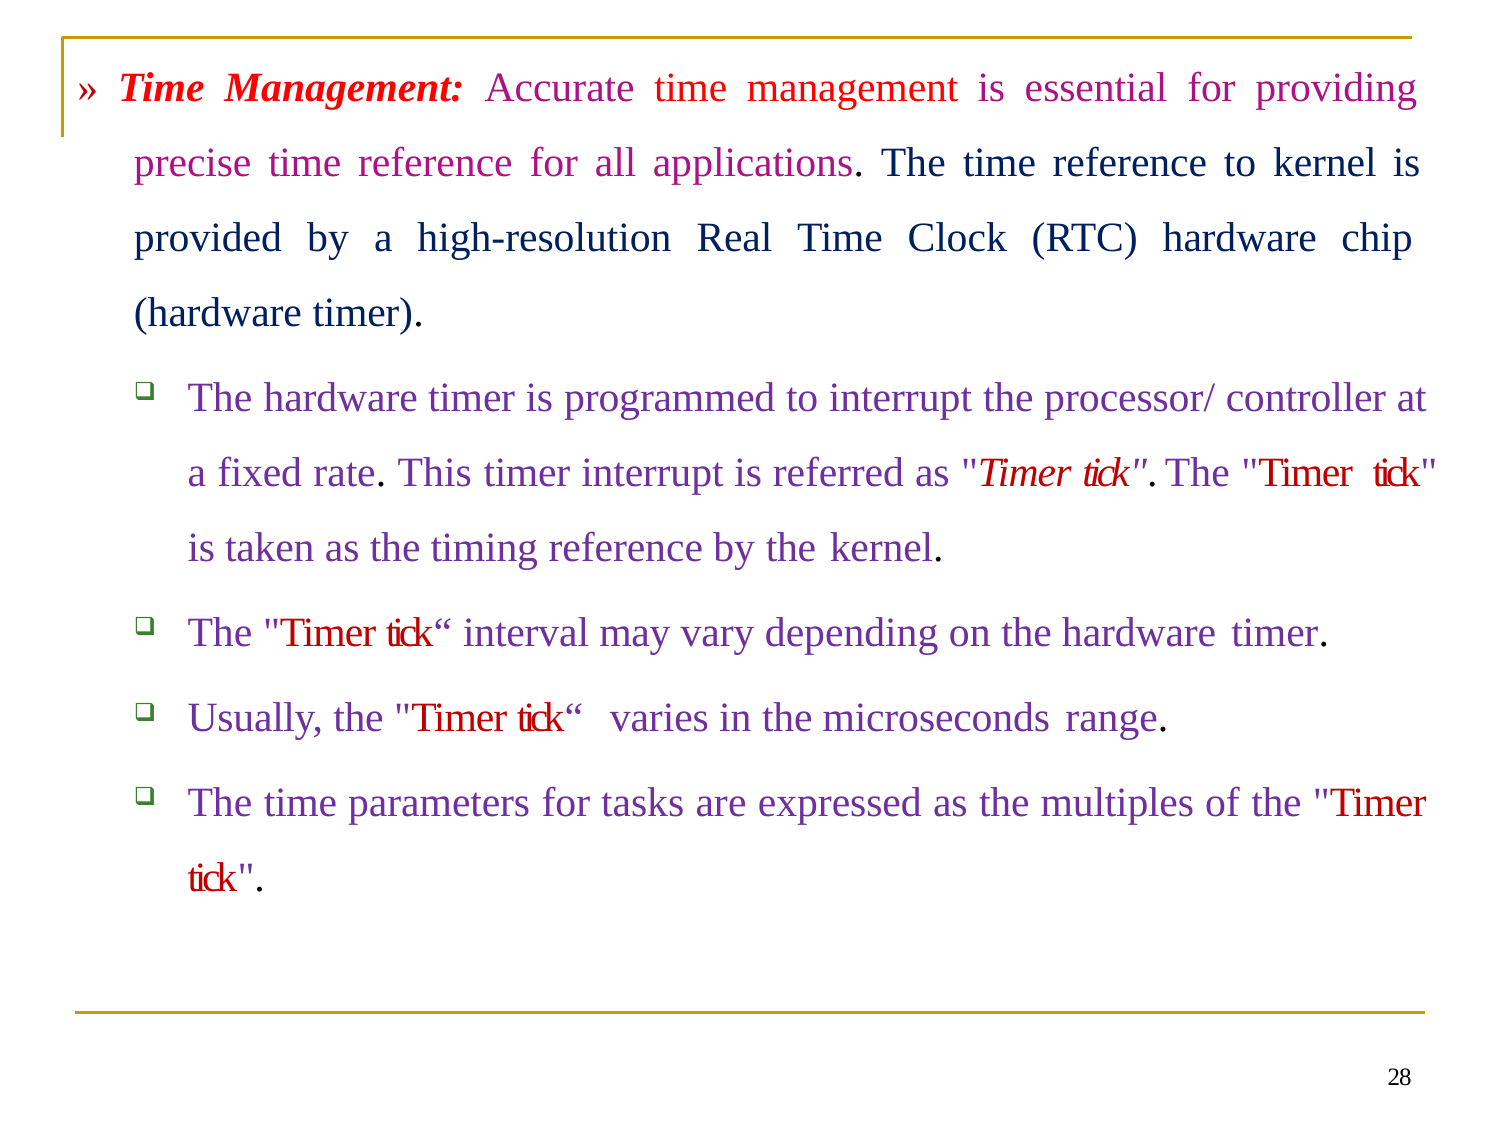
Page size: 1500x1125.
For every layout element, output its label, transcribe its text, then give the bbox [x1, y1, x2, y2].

text_box » Time Management: Accurate time management is essential for providing precise time reference for all applications. The time reference to kernel is provided by a high-resolution Real Time Clock (RTC) hardware chip (hardware timer). The hardware timer is programmed to interrupt the processor/ controller at a fixed rate. This timer interrupt is referred as "Timer tick". The "Timer tick" is taken as the timing reference by the kernel. The "Timer tick“ interval may vary depending on the hardware timer. Usually, the "Timer tick“ varies in the microseconds range. The time parameters for tasks are expressed as the multiples of the "Timer tick". [75, 32, 1439, 900]
slide_number 28 [1381, 1061, 1417, 1125]
